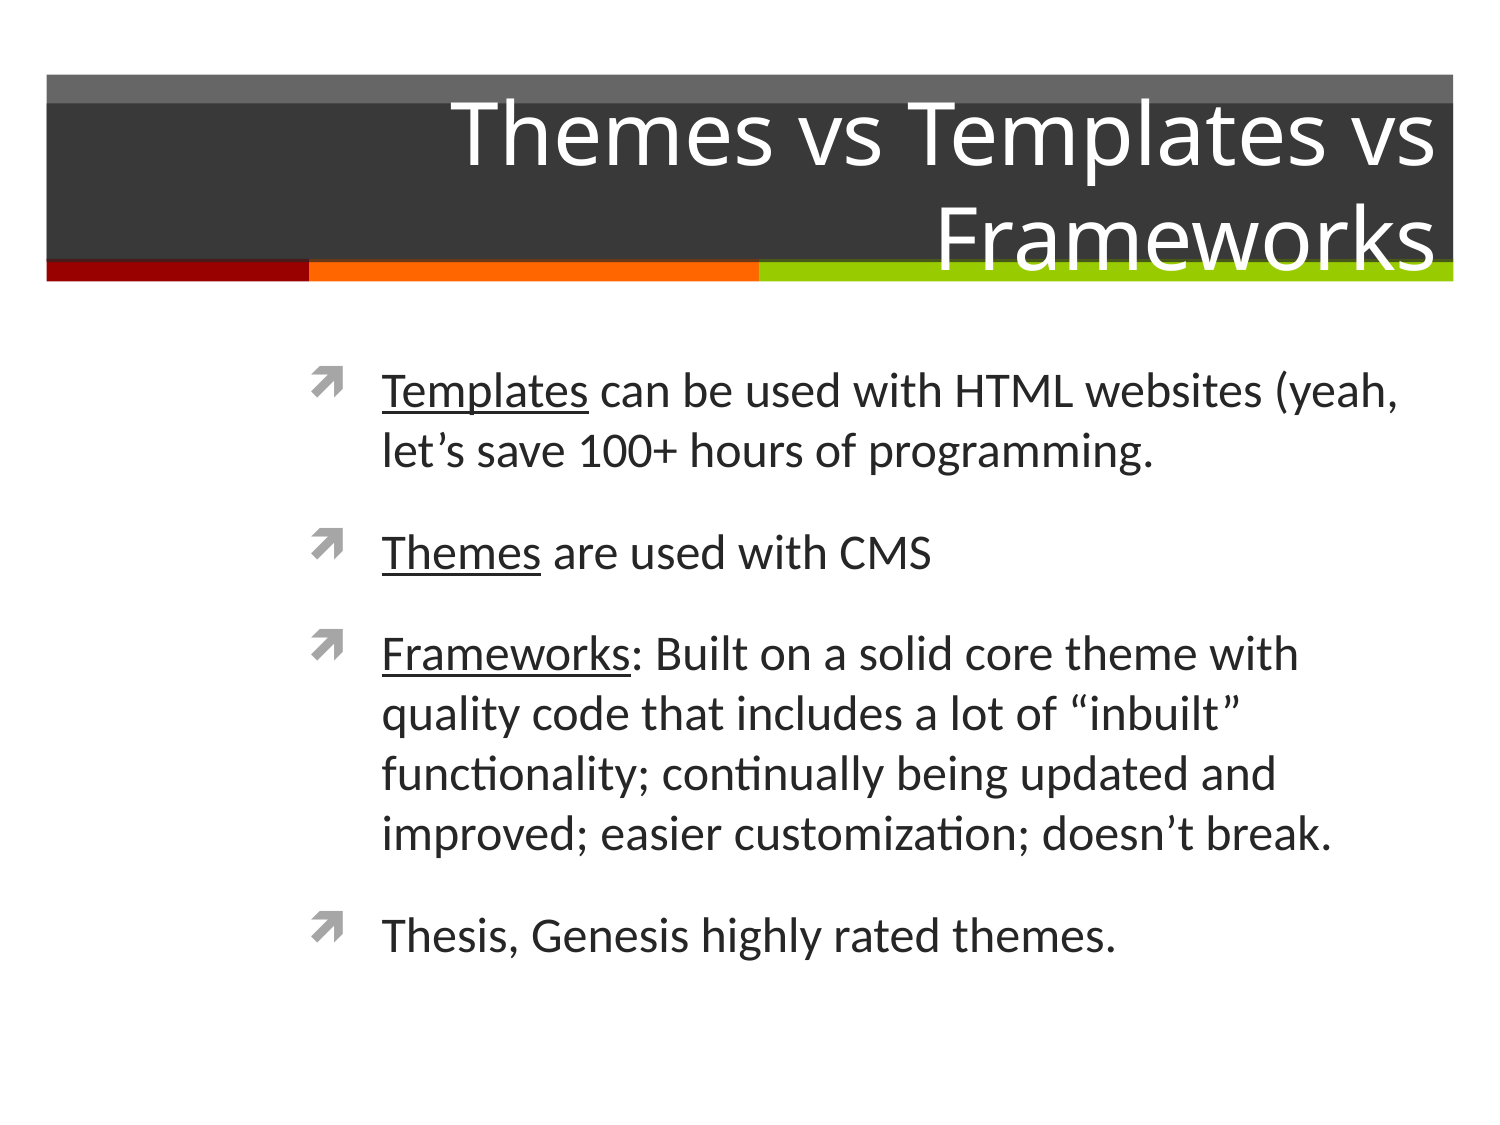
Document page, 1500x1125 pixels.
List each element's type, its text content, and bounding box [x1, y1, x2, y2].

title Themes vs Templates vs Frameworks [46, 103, 1454, 263]
list Templates can be used with HTML websites (yeah, let’s save 100+ hours of programming. Themes are used with CMS Frameworks: Built on a solid core theme with quality code that includes a lot of “inbuilt” functionality; continually being updated and improved; easier customization; doesn’t break. Thesis, Genesis highly rated themes. [292, 350, 1454, 1005]
